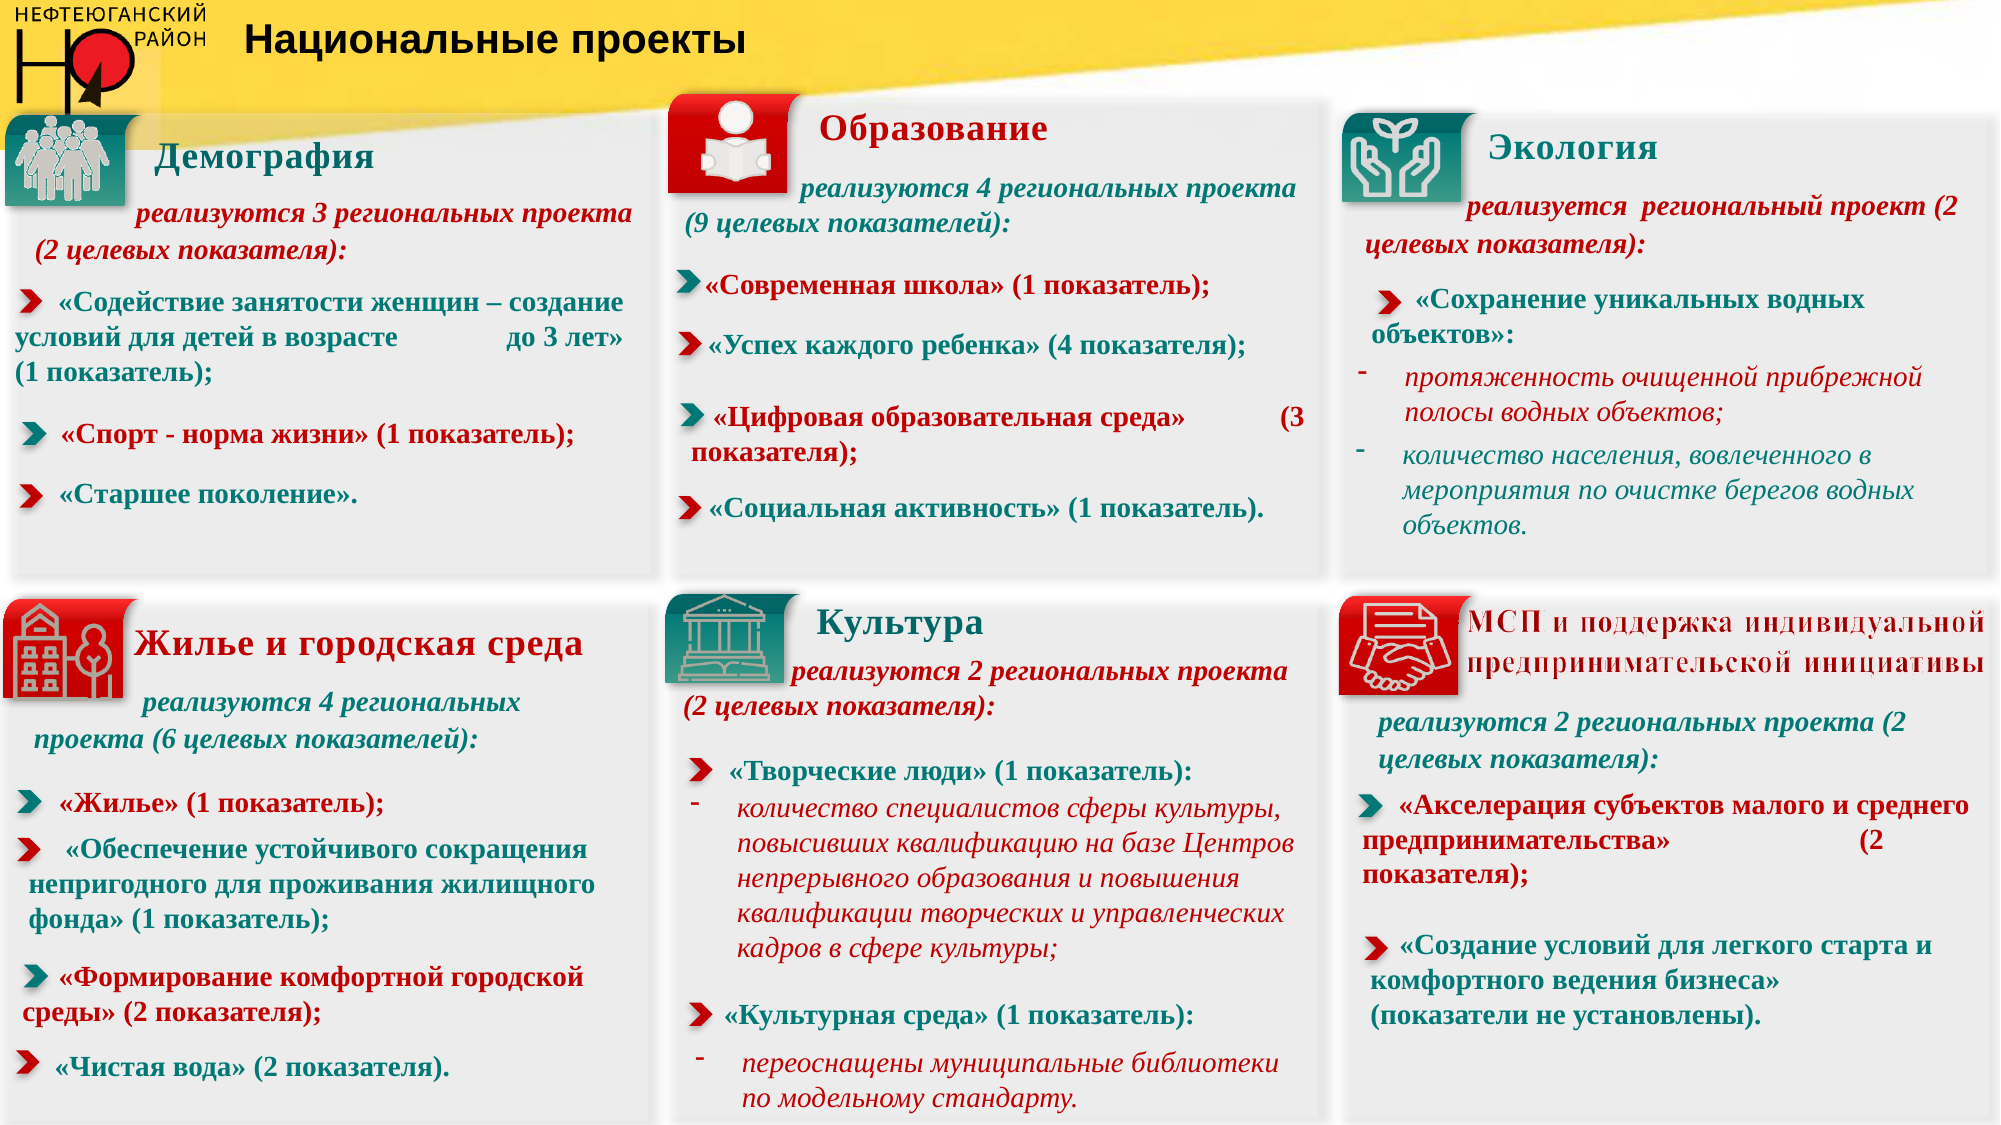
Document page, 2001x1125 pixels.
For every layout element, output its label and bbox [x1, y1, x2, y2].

picture [0, 0, 2000, 93]
text_box [0, 93, 2000, 1122]
